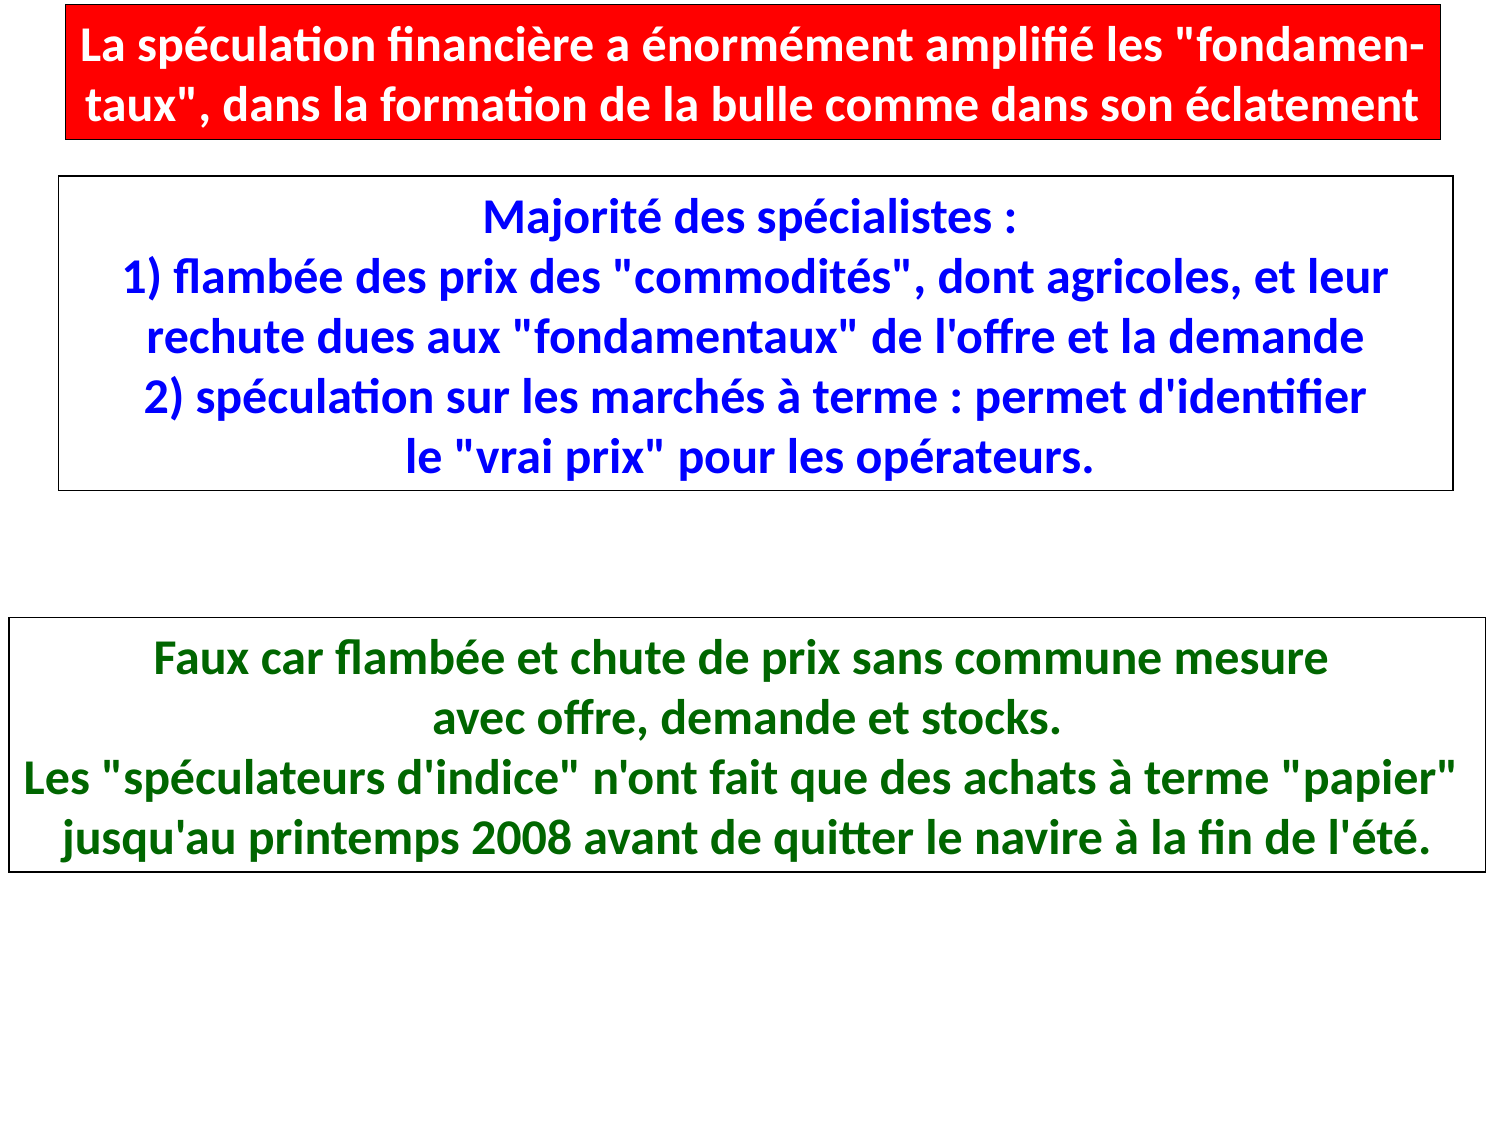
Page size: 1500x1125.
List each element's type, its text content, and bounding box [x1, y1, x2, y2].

text_box Majorité des spécialistes : 1) flambée des prix des "commodités", dont agricoles, et leur rechute dues aux "fondamentaux" de l'offre et la demande 2) spéculation sur les marchés à terme : permet d'identifier le "vrai prix" pour les opérateurs. [58, 175, 1453, 491]
text_box Faux car flambée et chute de prix sans commune mesure avec offre, demande et stocks. Les "spéculateurs d'indice" n'ont fait que des achats à terme "papier" jusqu'au printemps 2008 avant de quitter le navire à la fin de l'été. [8, 617, 1486, 873]
text_box La spéculation financière a énormément amplifié les "fondamen- taux", dans la formation de la bulle comme dans son éclatement [65, 4, 1441, 140]
